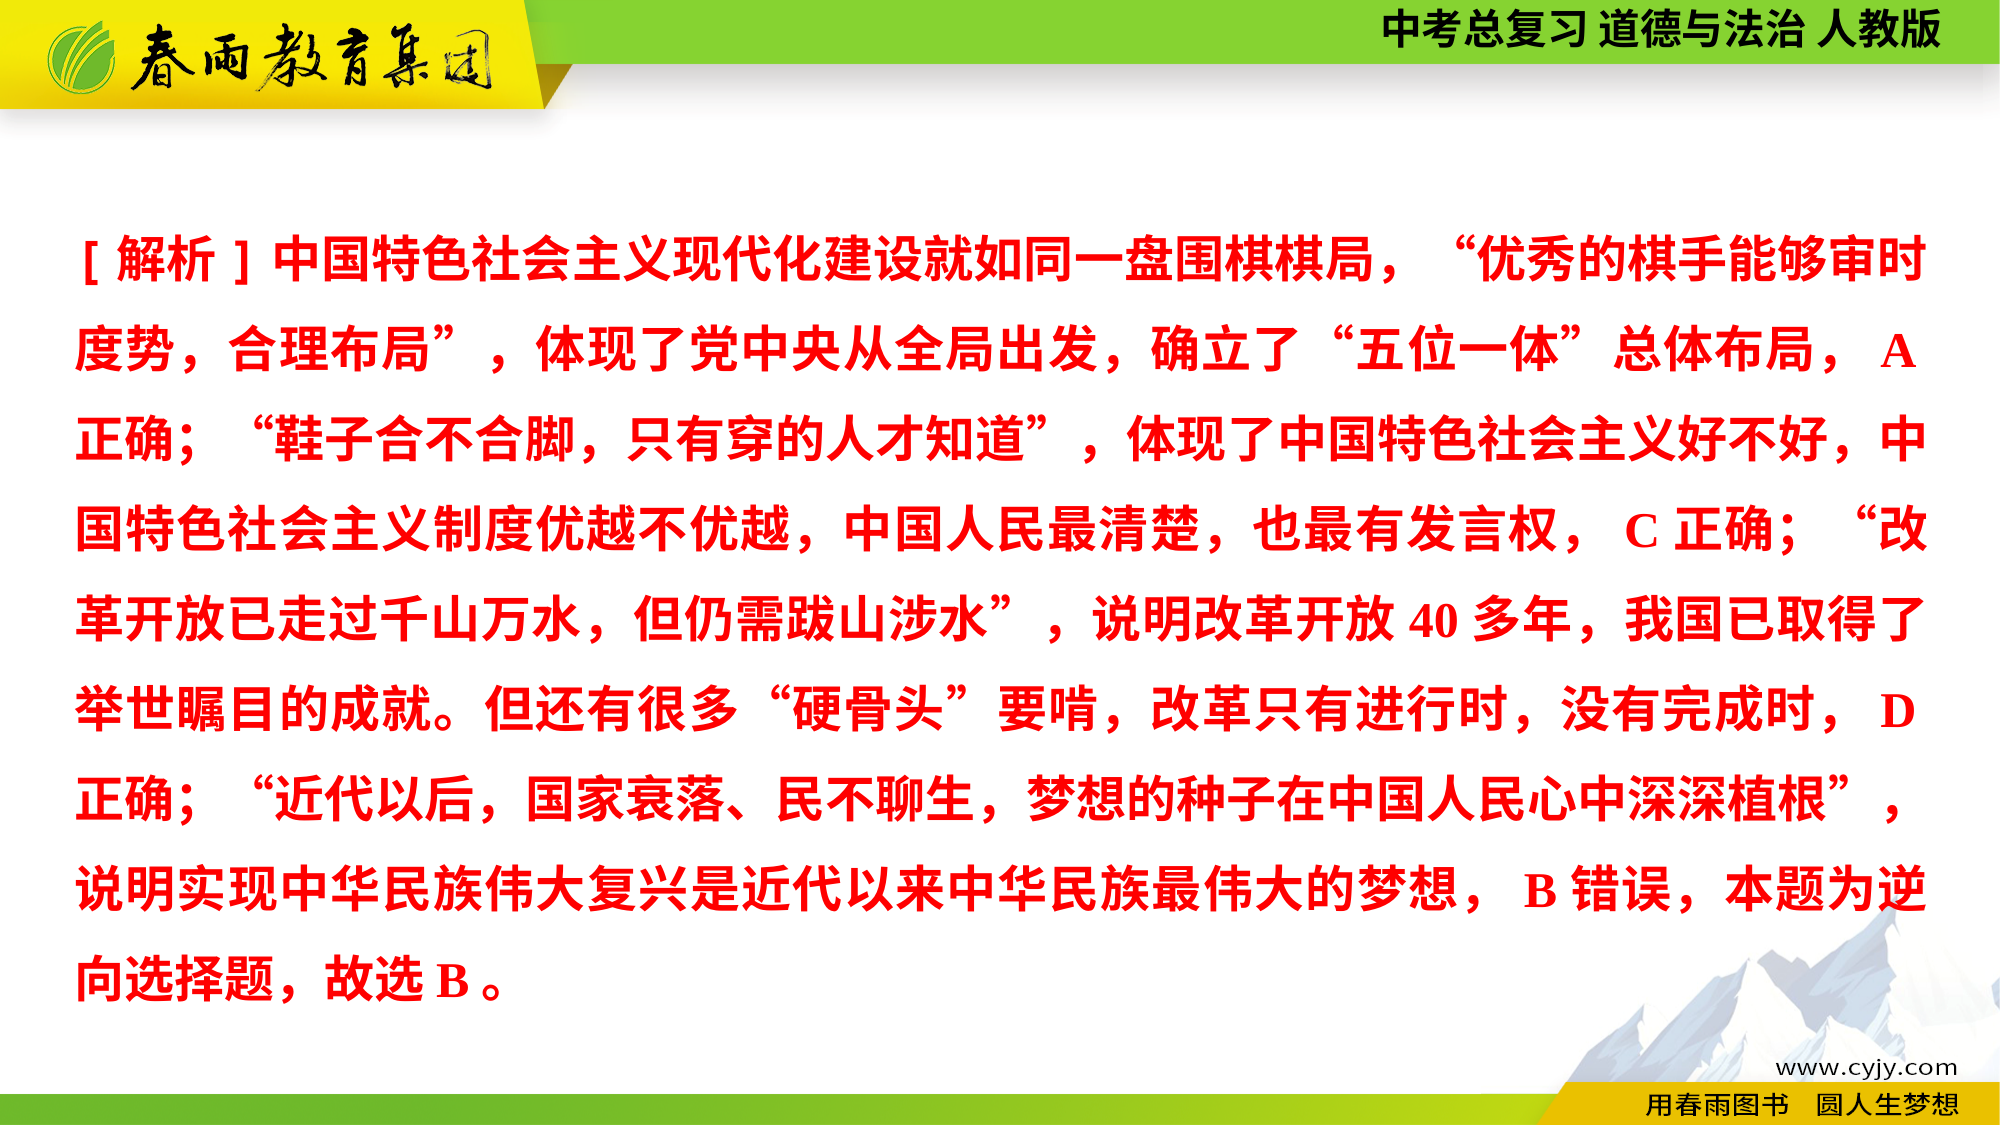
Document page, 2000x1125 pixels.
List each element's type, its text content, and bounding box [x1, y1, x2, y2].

picture [0, 0, 2000, 1125]
list [解析]中国特色社会主义现代化建设就如同一盘围棋棋局，“优秀的棋手能够审时度势，合理布局”，体现了党中央从全局出发，确立了“五位一体”总体布局，A正确；“鞋子合不合脚，只有穿的人才知道”，体现了中国特色社会主义好不好，中国特色社会主义制度优越不优越，中国人民最清楚，也最有发言权，C正确；“改革开放已走过千山万水，但仍需跋山涉水”，说明改革开放40多年，我国已取得了举世瞩目的成就。但还有很多“硬骨头”要啃，改革只有进行时，没有完成时，D正确；“近代以后，国家衰落、民不聊生，梦想的种子在中国人民心中深深植根”，说明实现中华民族伟大复兴是近代以来中华民族最伟大的梦想，B错误，本题为逆向选择题，故选B。 [59, 189, 1944, 1012]
